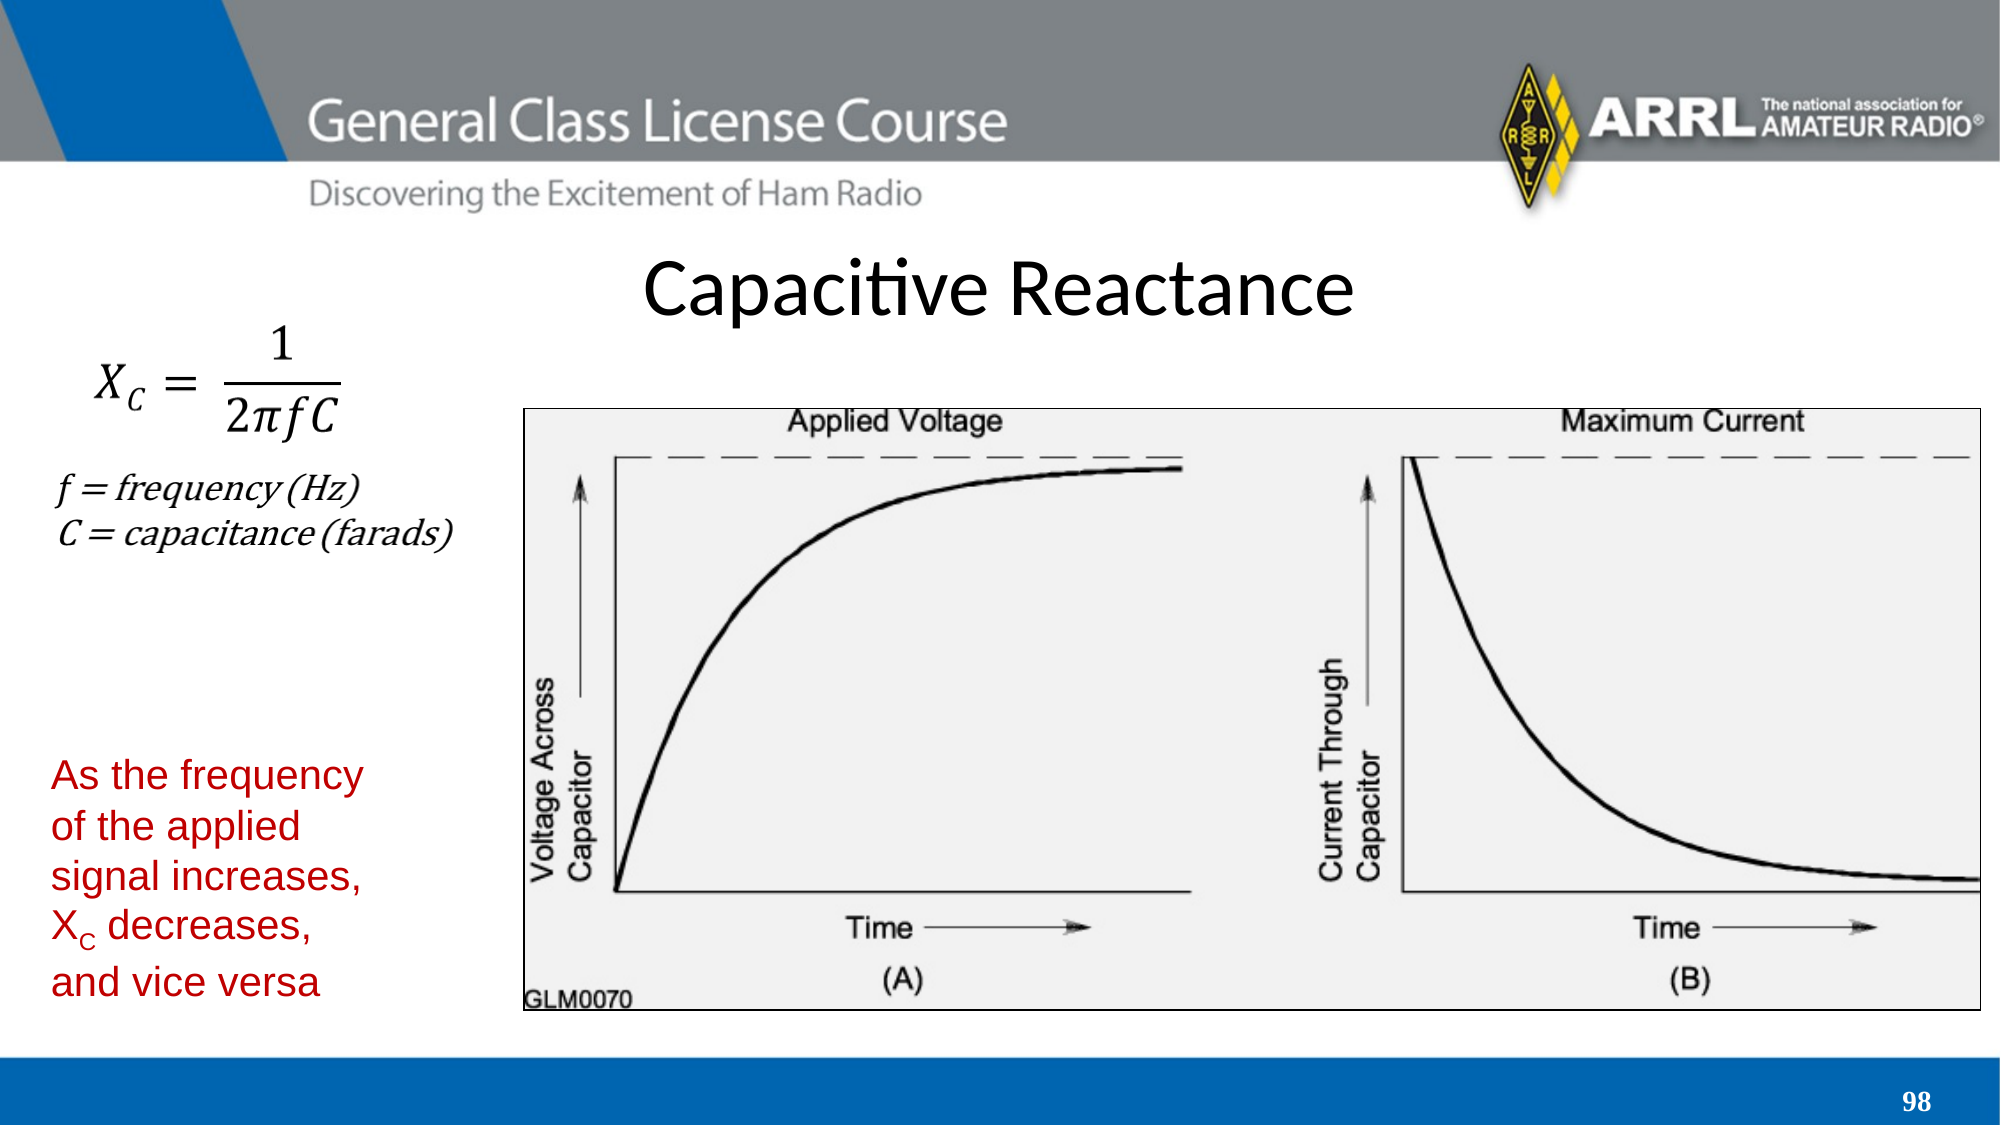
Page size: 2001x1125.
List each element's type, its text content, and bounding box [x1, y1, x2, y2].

text_box [40, 456, 488, 563]
title Capacitive Reactance [99, 224, 1900, 413]
text_box [81, 318, 354, 444]
text_box As the frequency of the applied signal increases, XC decreases, and vice versa [36, 740, 399, 1063]
picture [0, 0, 2001, 1125]
